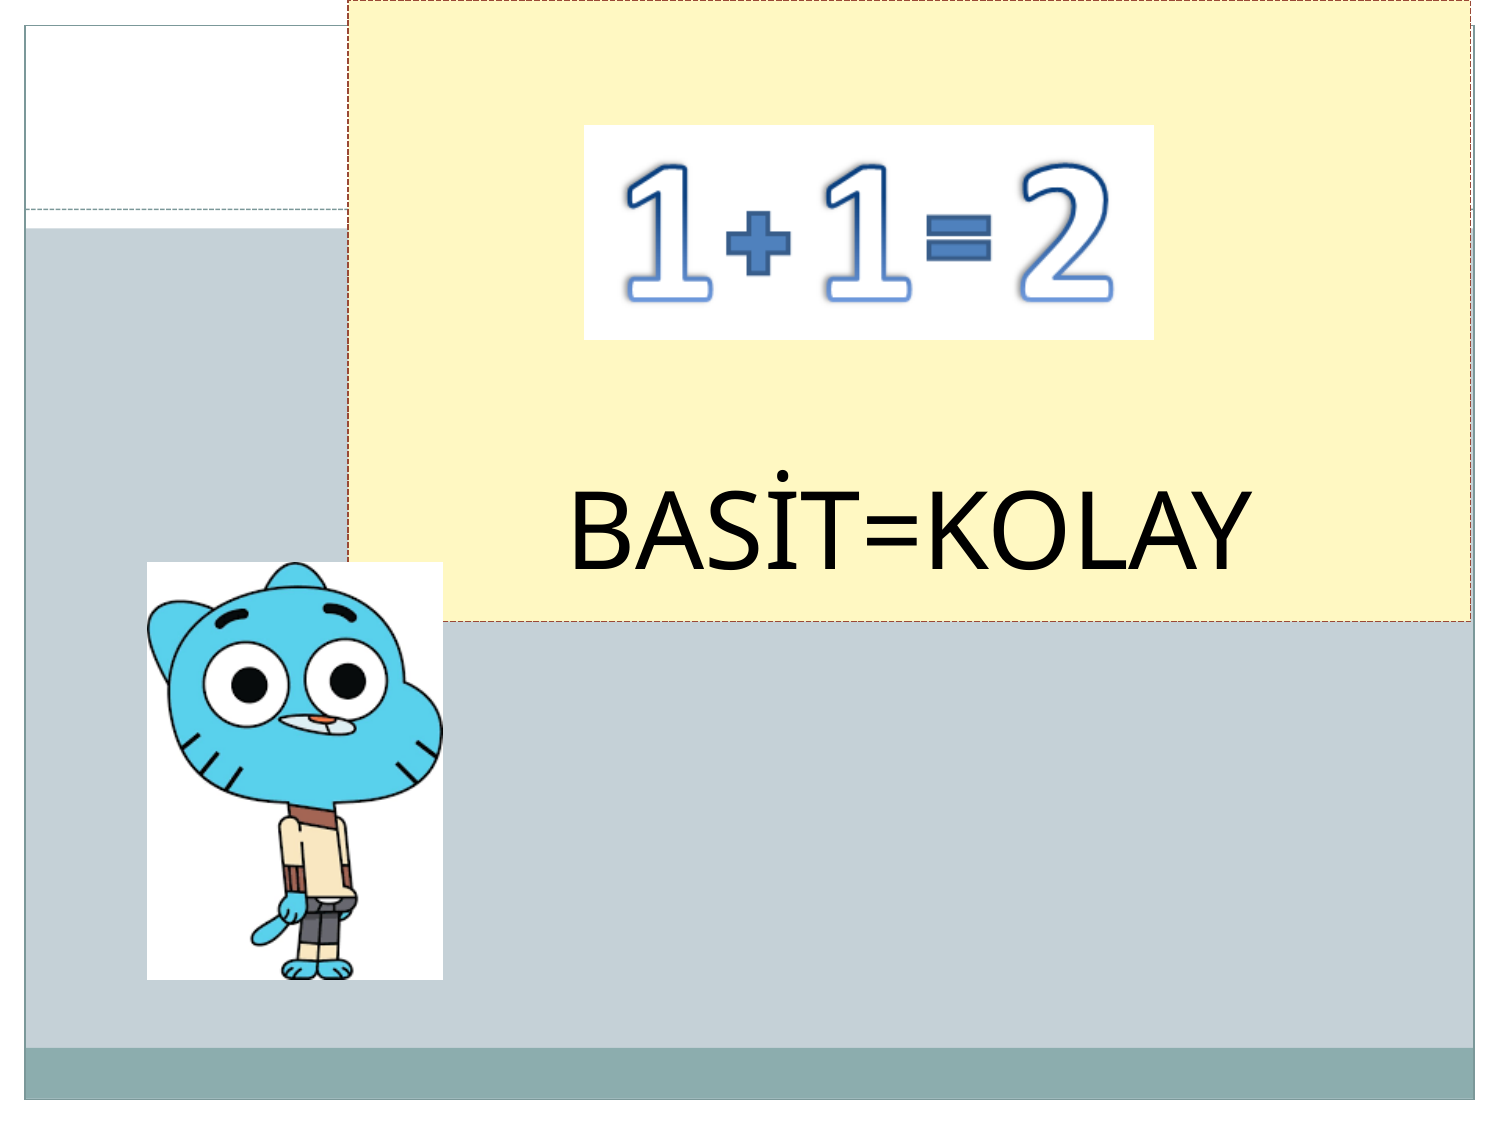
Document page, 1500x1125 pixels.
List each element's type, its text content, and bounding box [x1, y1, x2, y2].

list BASİT=KOLAY [347, 0, 1471, 622]
picture [147, 562, 444, 980]
picture [584, 125, 1154, 340]
